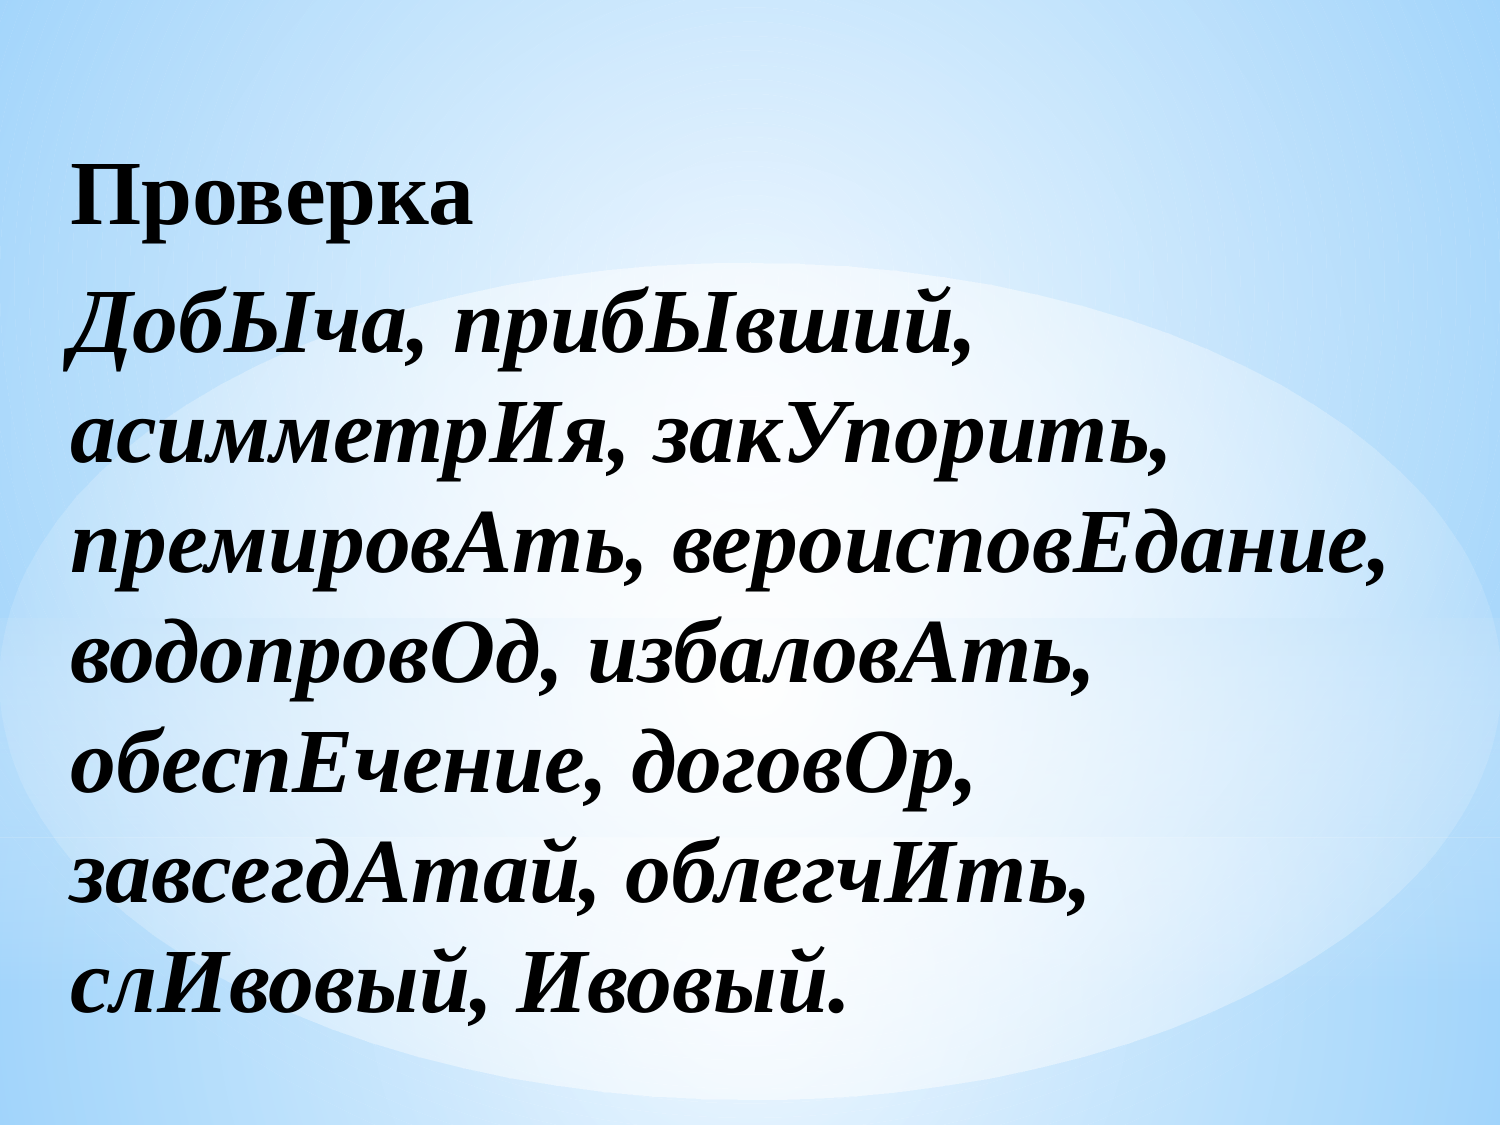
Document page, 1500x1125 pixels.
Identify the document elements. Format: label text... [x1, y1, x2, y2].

list Проверка ДобЫча, прибЫвший, асимметрИя, закУпорить, премировАть, вероисповЕдание, водопровОд, избаловАть, обеспЕчение, договОр, завсегдАтай, облегчИть, слИвовый, Ивовый. [17, 125, 1500, 696]
